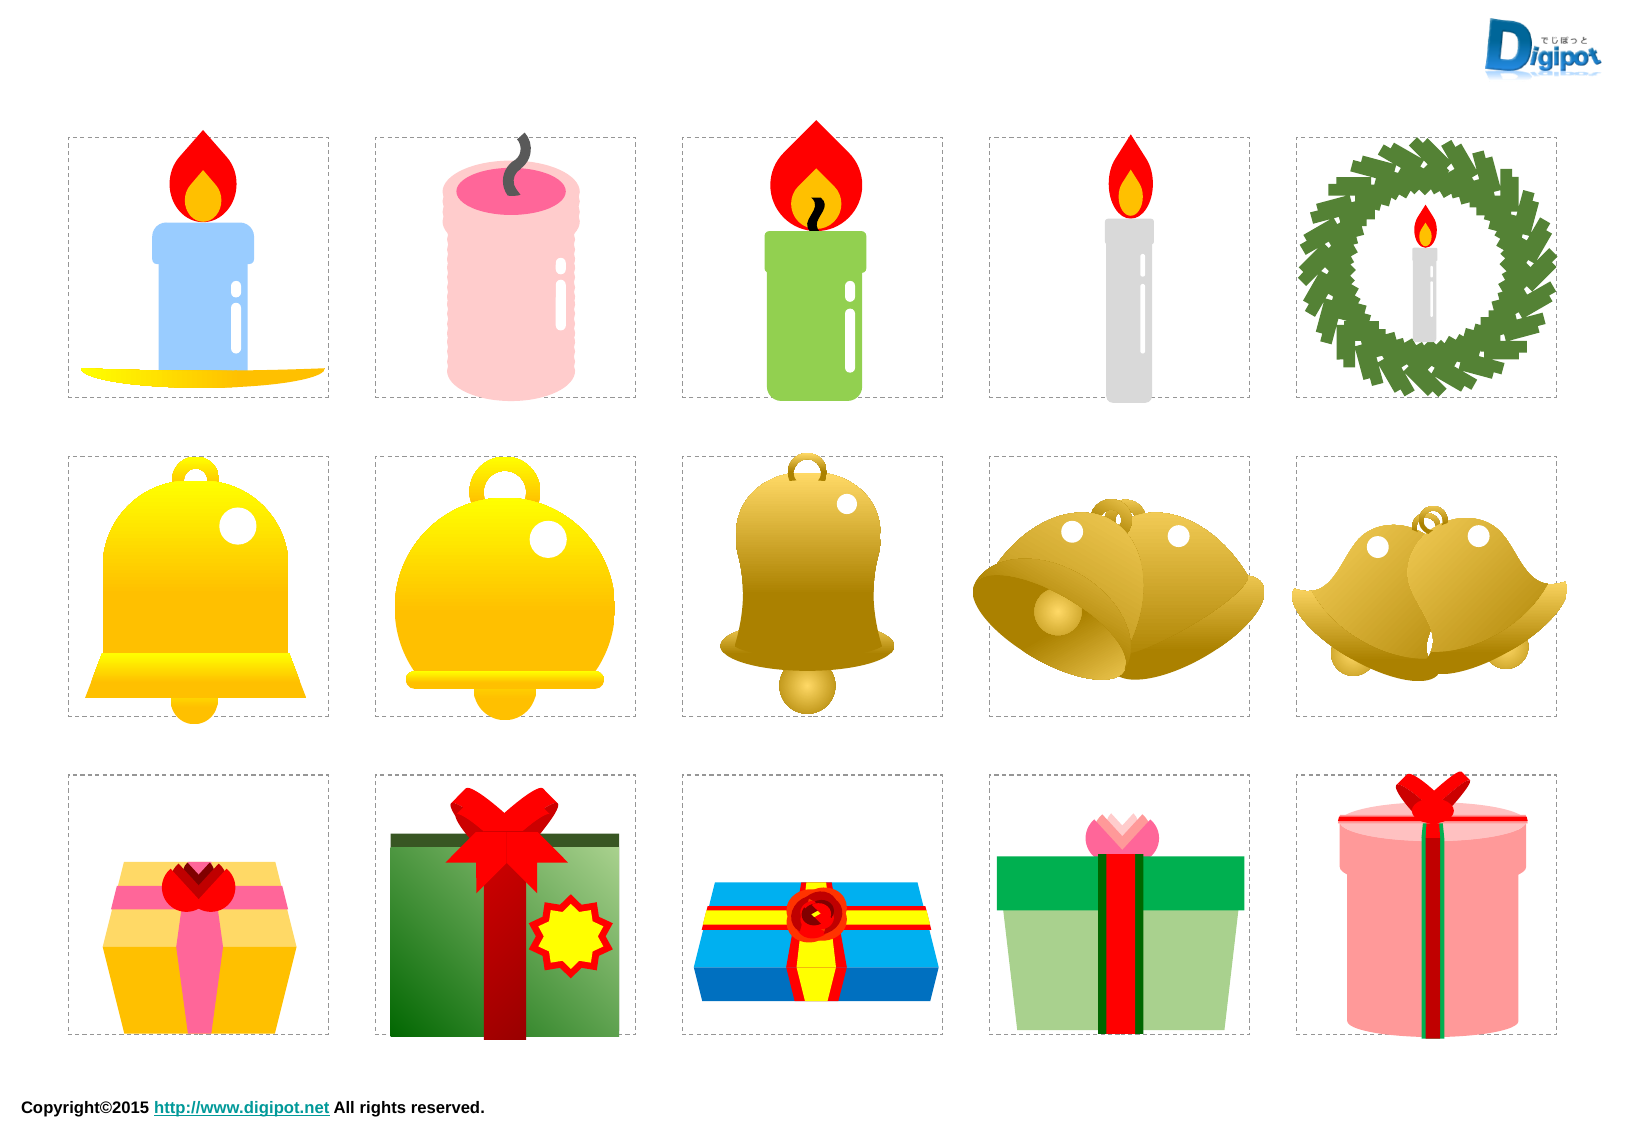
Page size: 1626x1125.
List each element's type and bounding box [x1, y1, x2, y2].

text_box [390, 784, 620, 1040]
text_box [394, 456, 616, 721]
text_box [1104, 134, 1155, 404]
text_box [1297, 138, 1558, 399]
picture [1485, 18, 1602, 82]
text_box [442, 132, 581, 402]
text_box [764, 119, 867, 402]
text_box [720, 452, 895, 715]
text_box [962, 489, 1247, 669]
text_box [693, 882, 939, 1002]
text_box [102, 857, 297, 1034]
text_box [1307, 496, 1552, 677]
text_box [84, 456, 307, 725]
text_box [80, 129, 326, 388]
text_box [1337, 773, 1528, 1039]
text_box [996, 808, 1245, 1034]
